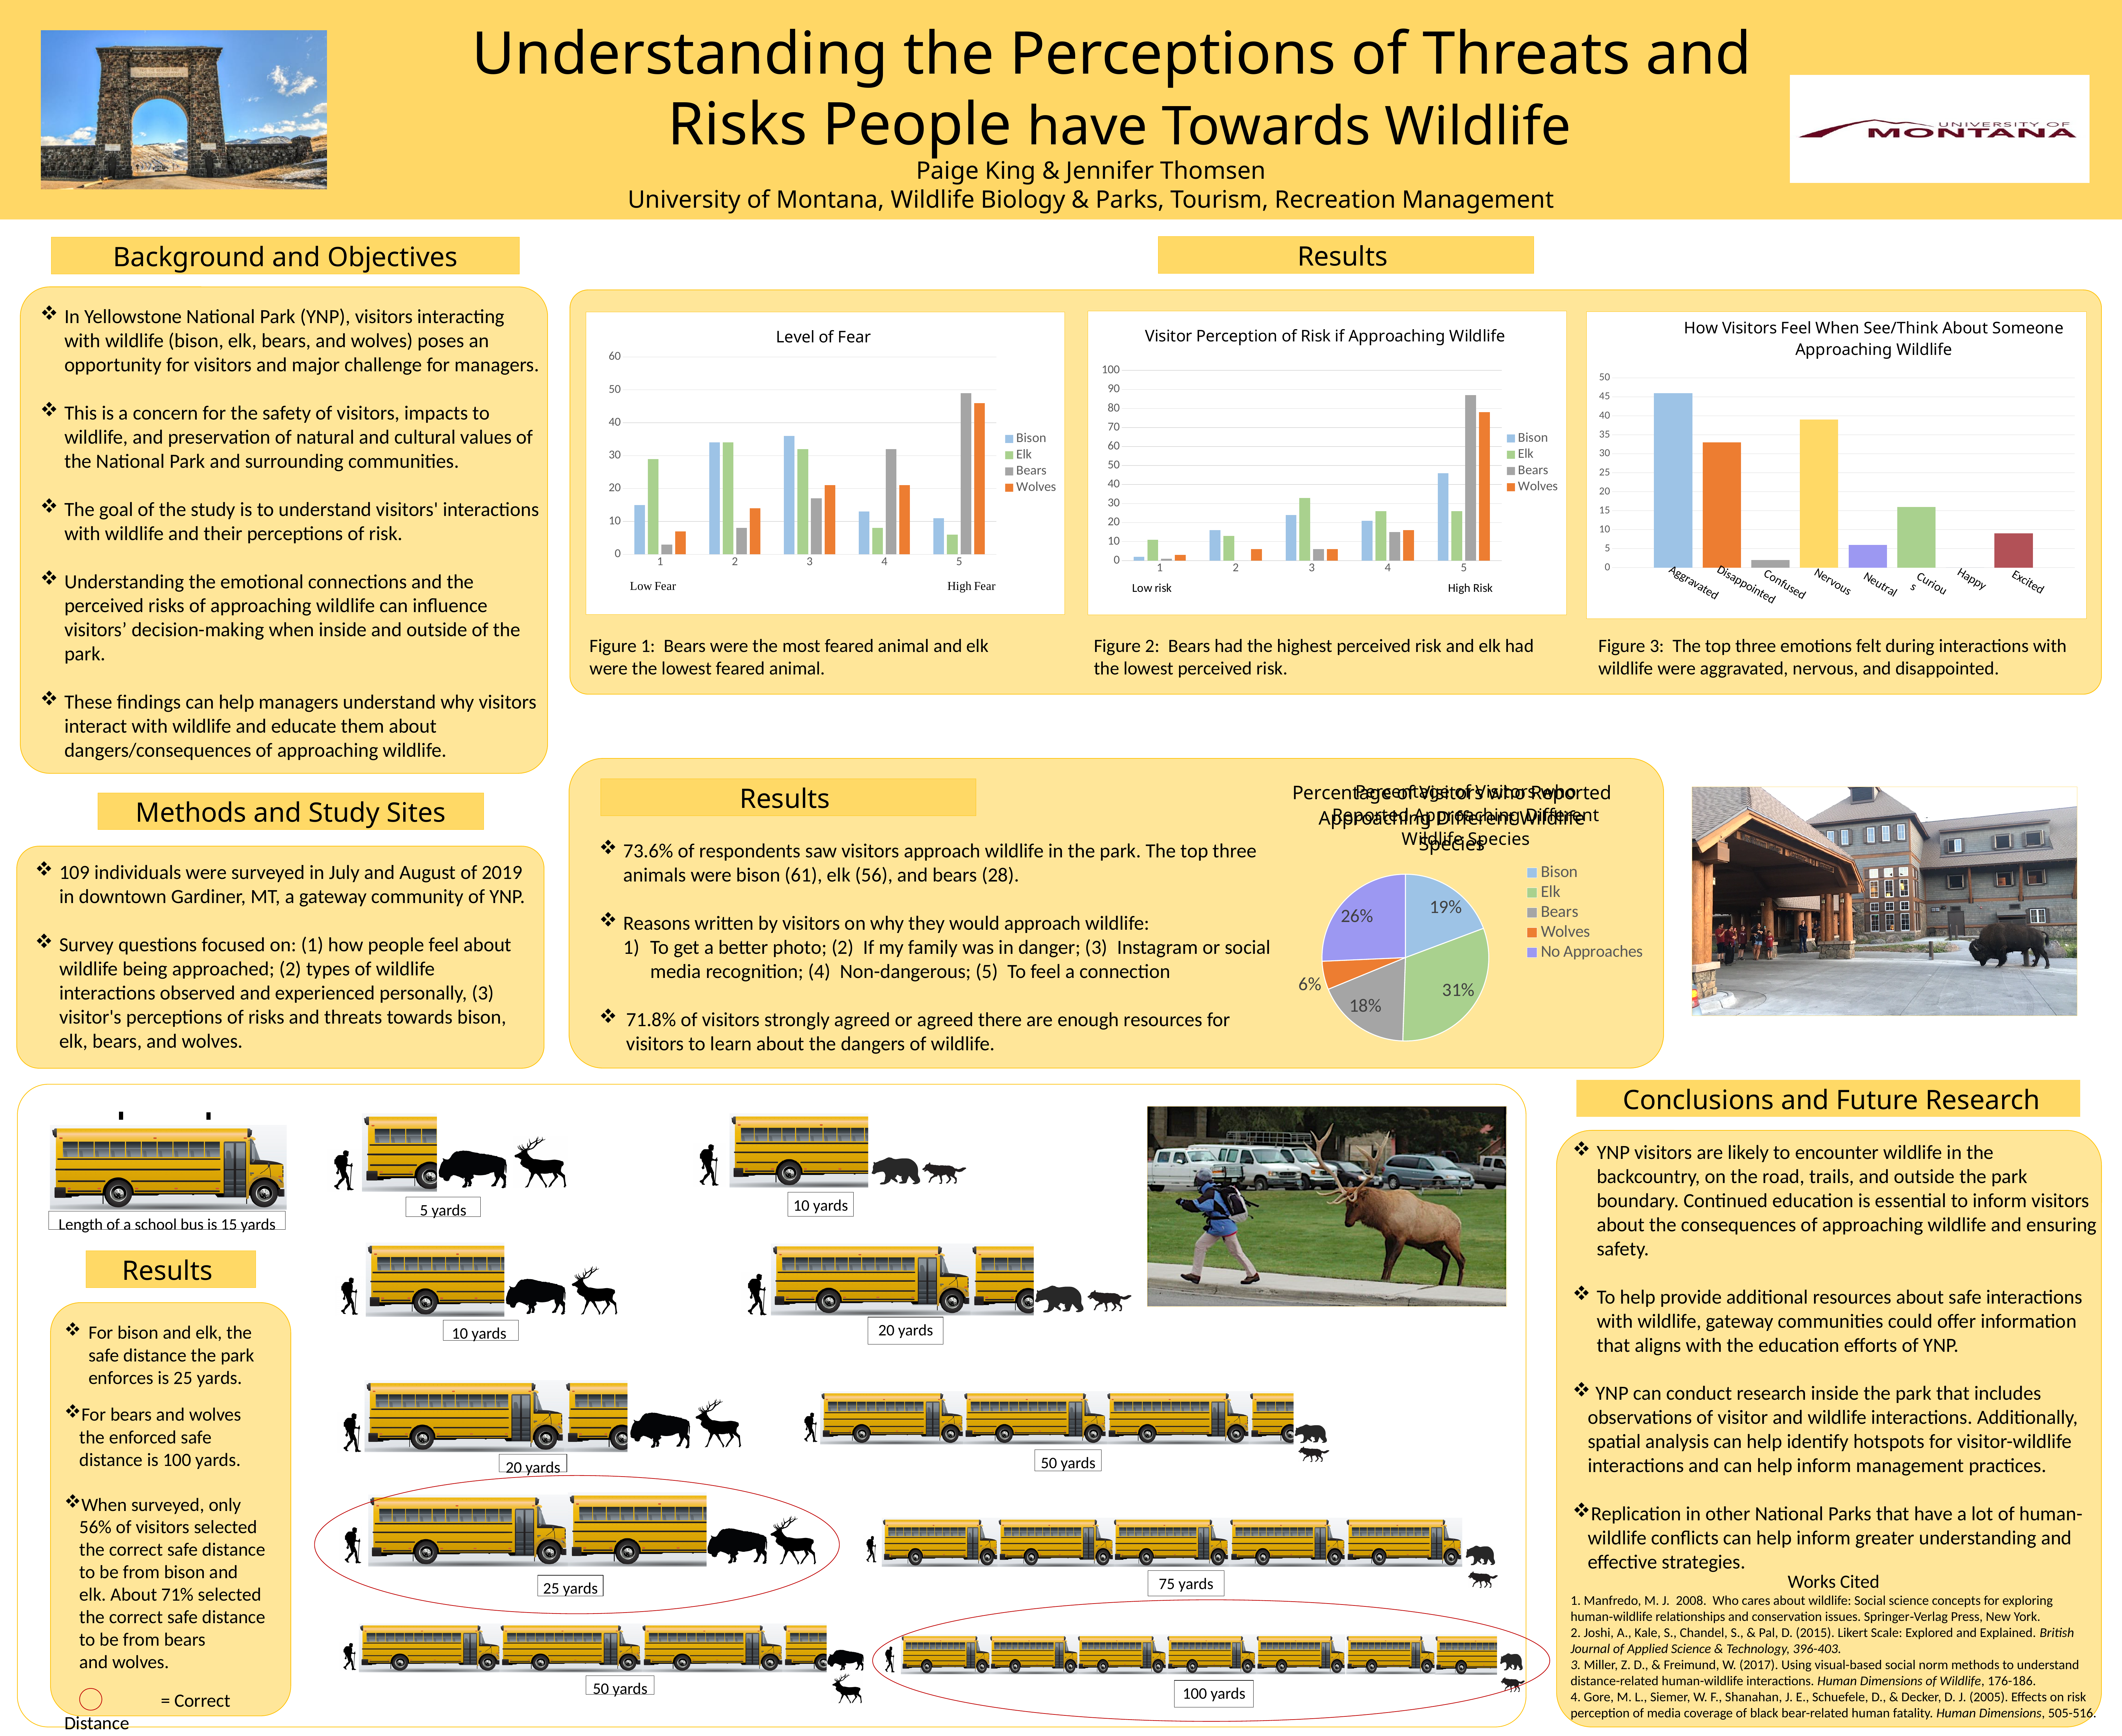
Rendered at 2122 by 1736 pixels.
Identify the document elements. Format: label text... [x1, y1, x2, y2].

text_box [49, 1112, 287, 1230]
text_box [335, 1243, 619, 1341]
text_box [401, 1596, 753, 1614]
text_box 109 individuals were surveyed in July and August of 2019 in downtown Gardiner, MT, a gateway community of YNP. Survey questions focused on: (1) how people feel about wildlife being approached; (2) types of wildlife interactions observed and experienced personally, (3) visitor's perceptions of risks and threats towards bison, elk, bears, and wolves. [30, 856, 538, 1077]
text_box YNP visitors are likely to encounter wildlife in the backcountry, on the road, trails, and outside the park boundary. Continued education is essential to inform visitors about the consequences of approaching wildlife and ensuring safety. To help provide additional resources about safe interactions with wildlife, gateway communities could offer information that aligns with the education efforts of YNP. YNP can conduct research inside the park that includes observations of visitor and wildlife interactions. Additionally, spatial analysis can help identify hotspots for visitor-wildlife interactions and can help inform management practices. Replication in other National Parks that have a lot of human-wildlife conflicts can help inform greater understanding and effective strategies. [1568, 1136, 2103, 1620]
text_box [314, 1515, 338, 1574]
text_box For bison and elk, the safe distance the park enforces is 25 yards. For bears and wolves the enforced safe distance is 100 yards. When surveyed, only 56% of visitors selected the correct safe distance to be from bison and elk. About 71% selected the correct safe distance to be from bears and wolves. = Correct Distance [59, 1318, 275, 1736]
text_box [568, 758, 1650, 1067]
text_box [338, 1492, 818, 1596]
text_box [79, 1688, 102, 1711]
text_box [1295, 1064, 1647, 1069]
picture [41, 30, 327, 189]
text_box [741, 1243, 1132, 1344]
text_box Works Cited 1. Manfredo, M. J. 2008. Who cares about wildlife: Social science concepts for exploring human‐wildlife relationships and conservation issues. Springer‐Verlag Press, New York. 2. Joshi, A., Kale, S., Chandel, S., & Pal, D. (2015). Likert Scale: Explored and Explained. British Journal of Applied Science & Technology, 396-403. 3. Miller, Z. D., & Freimund, W. (2017). Using visual-based social norm methods to understand distance-related human-wildlife interactions. Human Dimensions of Wildlife, 176-186. 4. Gore, M. L., Siemer, W. F., Shanahan, J. E., Schuefele, D., & Decker, D. J. (2005). Effects on risk perception of media coverage of black bear-related human fatality. Human Dimensions, 505-516. [1565, 1567, 2102, 1736]
text_box [50, 1302, 291, 1713]
text_box [404, 1475, 750, 1492]
text_box [1525, 1637, 1550, 1684]
text_box [872, 1646, 882, 1675]
chart [1247, 765, 1657, 1064]
text_box [20, 286, 544, 770]
text_box [17, 1084, 1527, 1727]
text_box [1571, 1130, 2087, 1136]
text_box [882, 1634, 1525, 1707]
text_box Conclusions and Future Research [1576, 1080, 2080, 1117]
text_box Figure 1: Bears were the most feared animal and elk were the lowest feared animal. [585, 631, 1056, 681]
text_box [818, 1516, 840, 1573]
text_box Results [1158, 236, 1534, 274]
text_box In Yellowstone National Park (YNP), visitors interacting with wildlife (bison, elk, bears, and wolves) poses an opportunity for visitors and major challenge for managers. This is a concern for the safety of visitors, impacts to wildlife, and preservation of natural and cultural values of the National Park and surrounding communities. The goal of the study is to understand visitors' interactions with wildlife and their perceptions of risk. Understanding the emotional connections and the perceived risks of approaching wildlife can influence visitors’ decision-making when inside and outside of the park. These findings can help managers understand why visitors interact with wildlife and educate them about dangers/consequences of approaching wildlife. [35, 301, 555, 780]
chart [586, 312, 1065, 615]
text_box Understanding the Perceptions of Threats and Risks People have Towards Wildlife [368, 12, 1856, 188]
text_box [1556, 1139, 1568, 1716]
text_box Methods and Study Sites [98, 793, 484, 830]
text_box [339, 1623, 864, 1703]
picture [1790, 75, 2090, 183]
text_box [863, 1518, 1498, 1596]
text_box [327, 1113, 568, 1217]
text_box [993, 1707, 1430, 1722]
text_box [1657, 772, 1664, 1054]
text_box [693, 1113, 966, 1216]
picture [1147, 1106, 1507, 1307]
text_box Background and Objectives [51, 237, 520, 274]
text_box Figure 2: Bears had the highest perceived risk and elk had the lowest perceived risk. [1089, 631, 1561, 681]
text_box [569, 289, 2102, 695]
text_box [799, 1391, 1329, 1471]
text_box 73.6% of respondents saw visitors approach wildlife in the park. The top three animals were bison (61), elk (56), and bears (28). Reasons written by visitors on why they would approach wildlife: To get a better photo; (2) If my family was in danger; (3) Instagram or social media recognition; (4) Non-dangerous; (5) To feel a connection 71.8% of visitors strongly agreed or agreed there are enough resources for visitors to learn about the dangers of wildlife. [594, 835, 1295, 1129]
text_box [337, 1380, 743, 1472]
text_box [0, 0, 2122, 220]
text_box Figure 3: The top three emotions felt during interactions with wildlife were aggravated, nervous, and disappointed. [1593, 631, 2094, 681]
text_box [16, 845, 545, 1067]
text_box Paige King & Jennifer Thomsen University of Montana, Wildlife Biology & Parks, Tourism, Recreation Management [475, 152, 1707, 215]
text_box [904, 1599, 1518, 1634]
text_box Results [86, 1251, 256, 1288]
chart [1088, 311, 1567, 615]
picture [1692, 787, 2077, 1016]
chart [1586, 311, 2087, 619]
text_box Results [601, 779, 976, 816]
